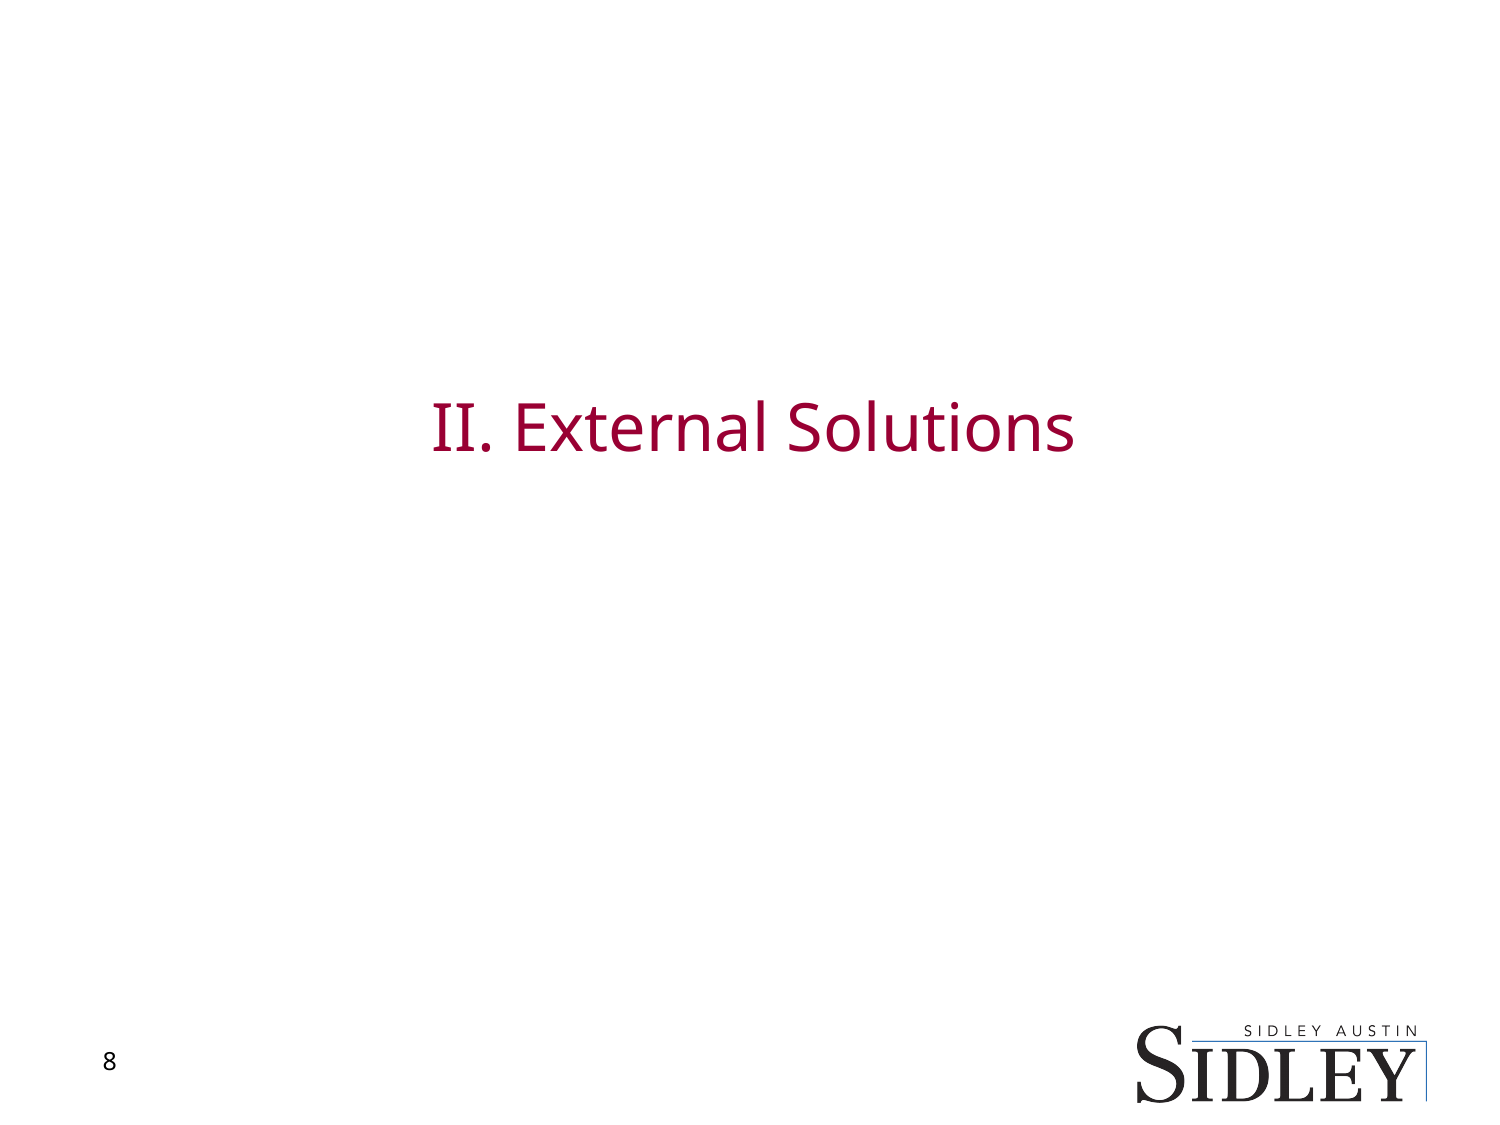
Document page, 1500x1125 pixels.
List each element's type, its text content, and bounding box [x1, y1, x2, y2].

slide_number 8 [87, 1037, 401, 1098]
picture [1137, 1025, 1427, 1103]
title II. External Solutions [87, 374, 1423, 476]
